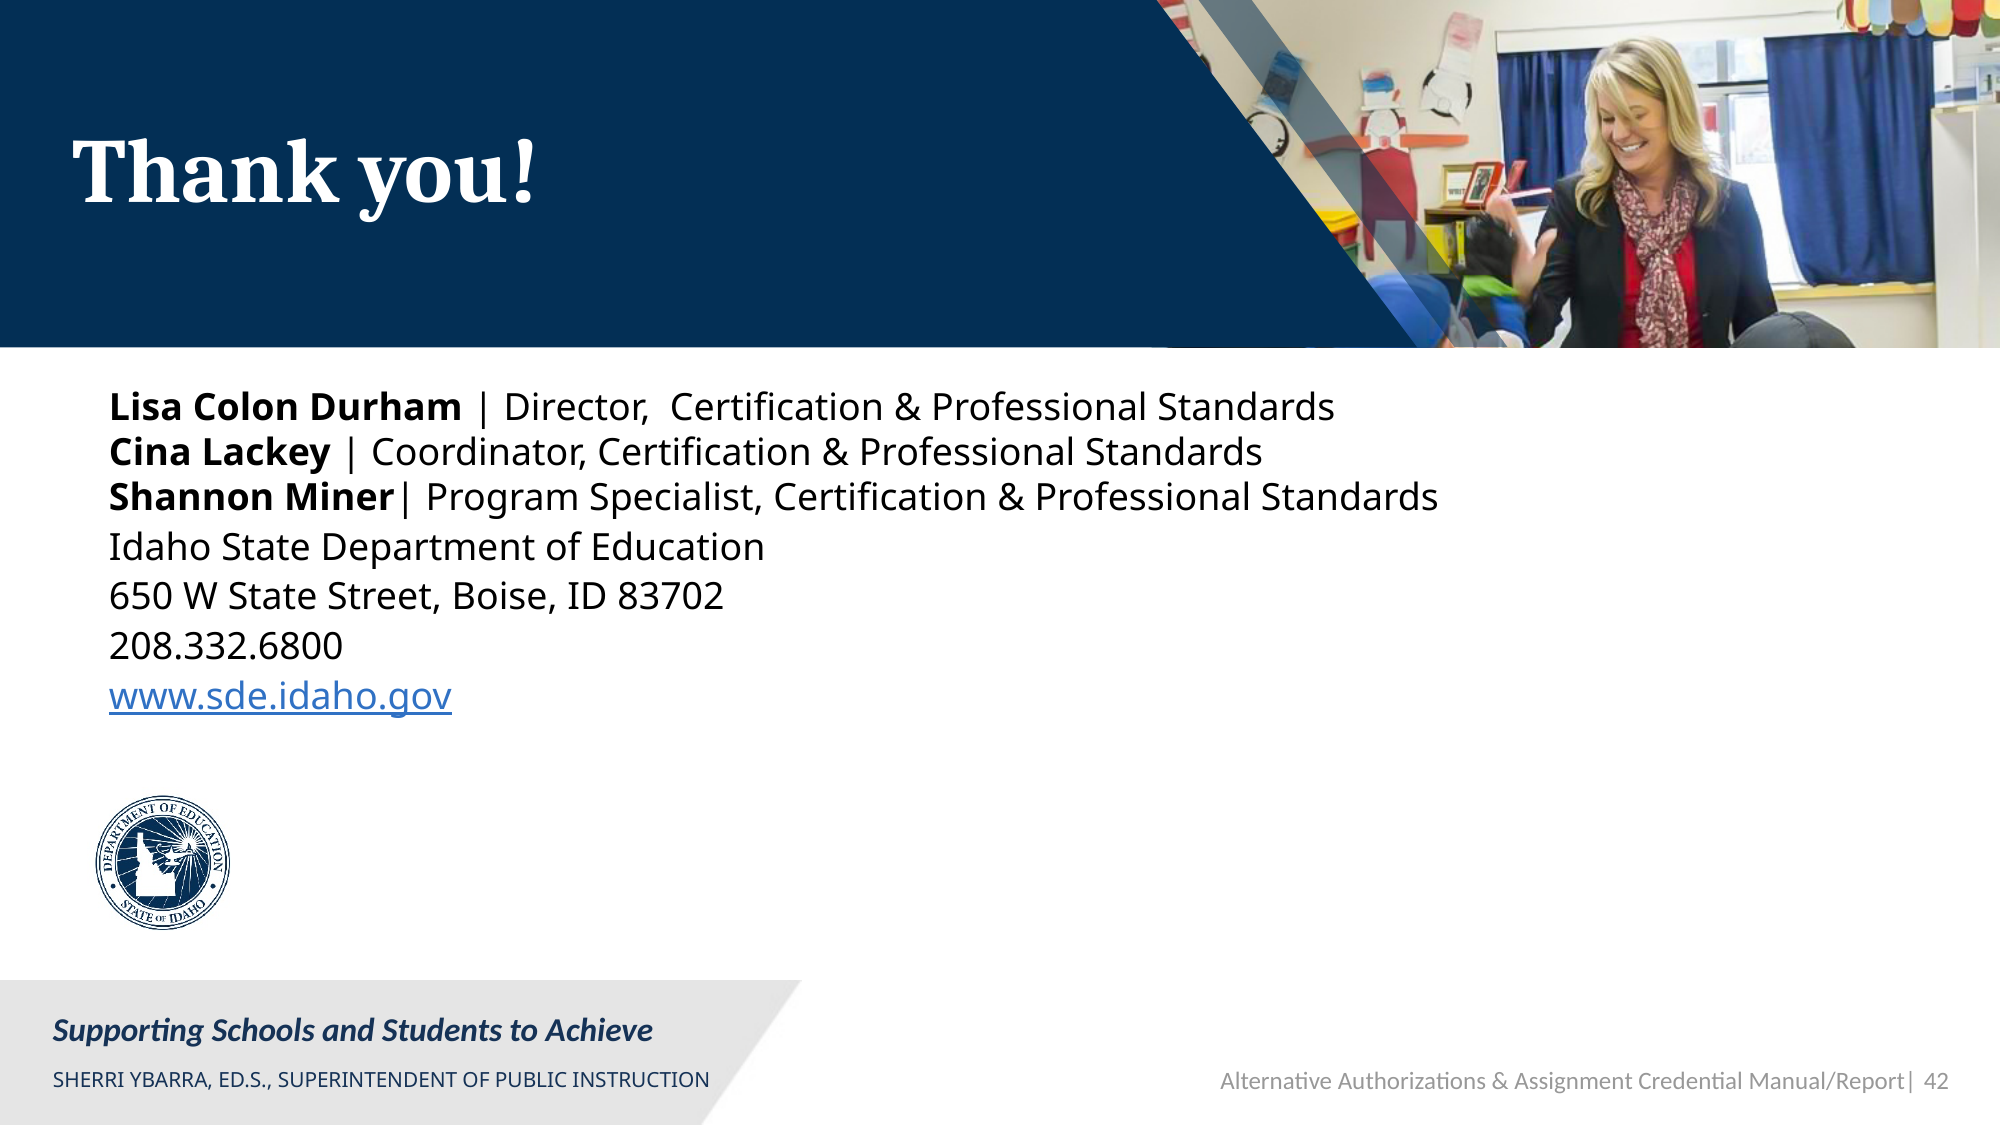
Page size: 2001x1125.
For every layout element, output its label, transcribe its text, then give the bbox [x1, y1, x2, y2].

text_box Lisa Colon Durham | Director, Certification & Professional Standards Cina Lackey | Coordinator, Certification & Professional Standards Shannon Miner| Program Specialist, Certification & Professional Standards Idaho State Department of Education 650 W State Street, Boise, ID 83702 208.332.6800 www.sde.idaho.gov [94, 375, 1594, 670]
picture [1158, 0, 2000, 348]
title Thank you! [57, 64, 1783, 282]
picture [0, 980, 802, 1125]
picture [87, 787, 238, 938]
slide_number Alternative Authorizations & Assignment Credential Manual/Report| 42 [1144, 1049, 1965, 1109]
